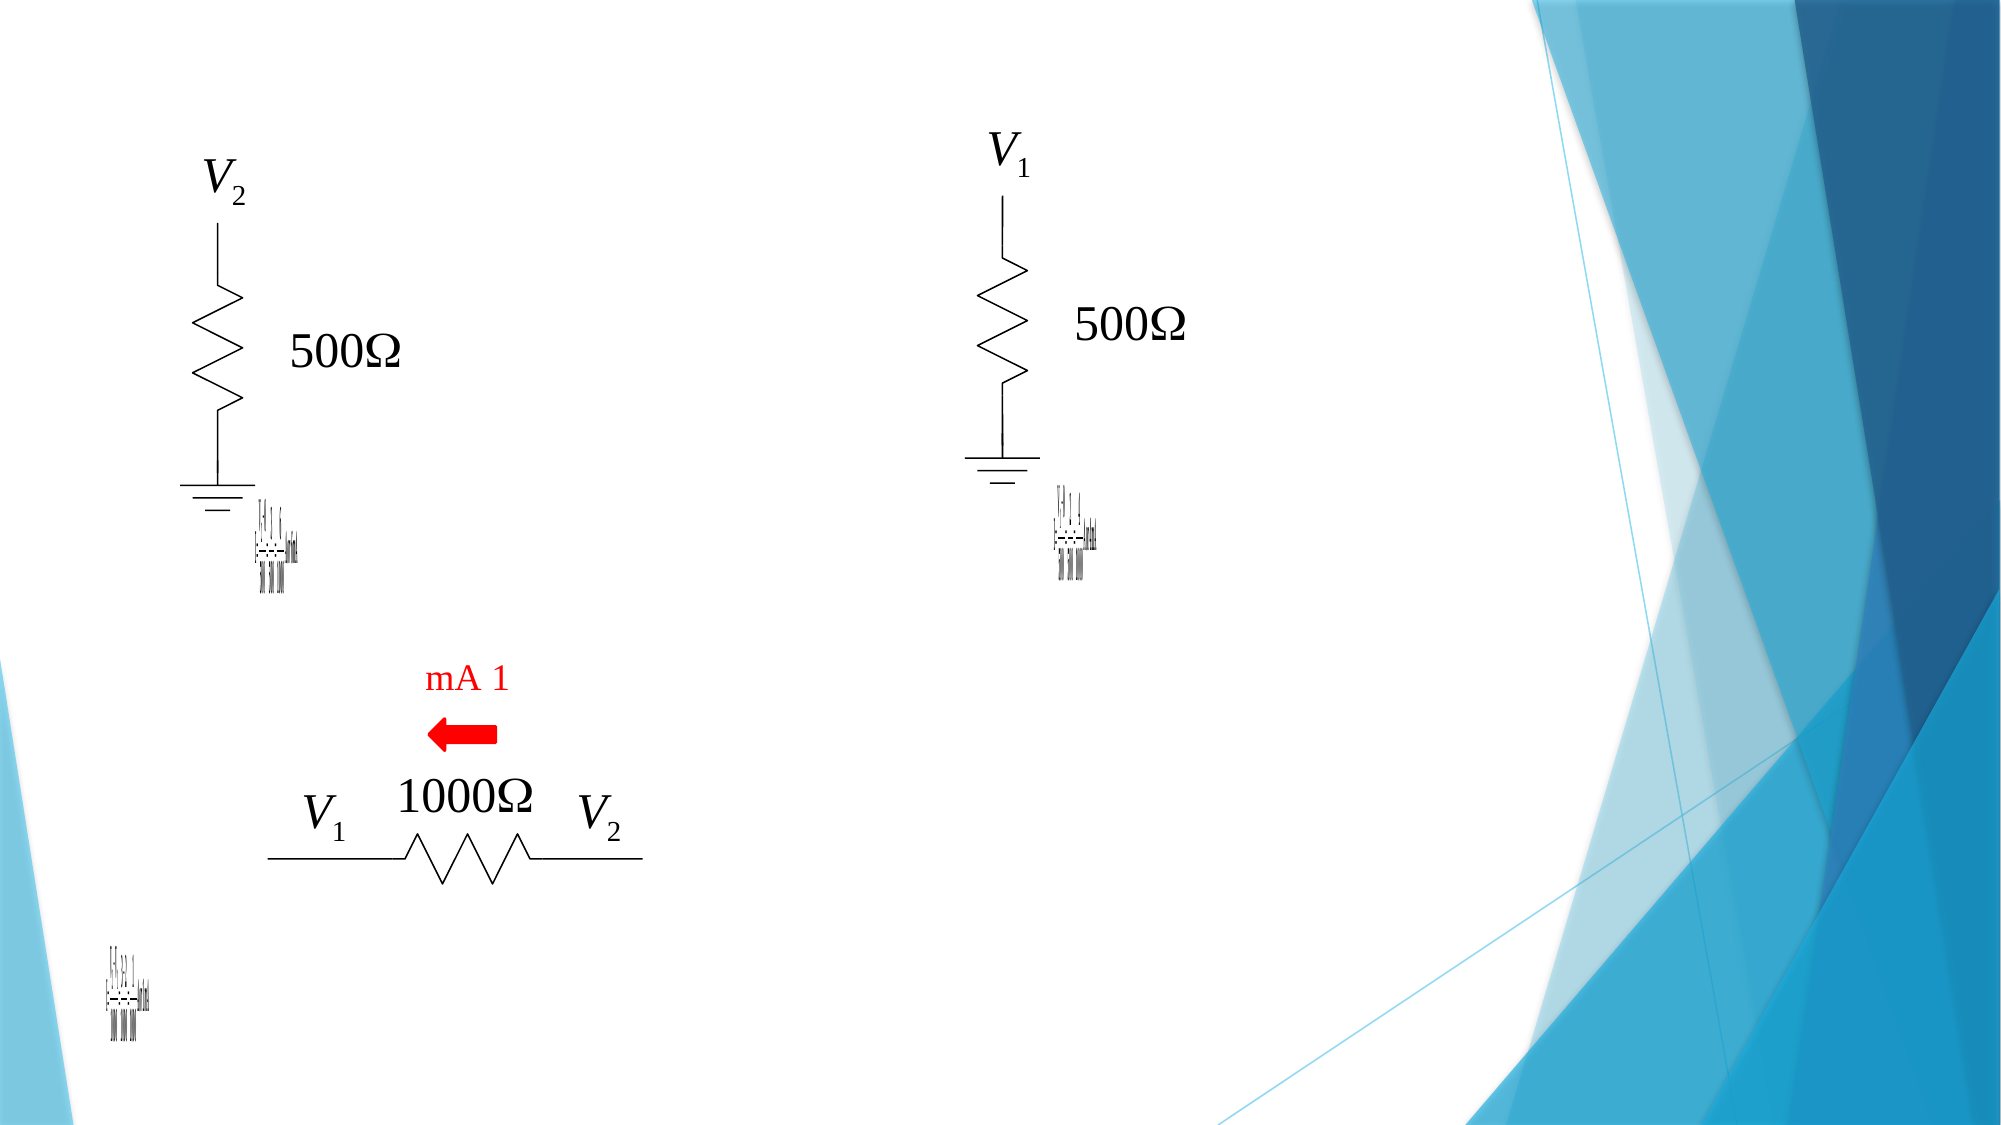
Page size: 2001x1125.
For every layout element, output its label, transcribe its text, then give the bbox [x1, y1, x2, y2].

text_box V1 [280, 771, 368, 855]
text_box 500W [1052, 283, 1203, 358]
text_box V2 [555, 771, 643, 855]
text_box [977, 246, 1028, 395]
text_box V1 [964, 108, 1053, 192]
text_box 1000W [371, 754, 560, 830]
text_box [192, 273, 243, 422]
text_box [393, 833, 542, 884]
text_box 1 mA [410, 645, 525, 706]
text_box V2 [180, 135, 268, 219]
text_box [179, 459, 256, 511]
text_box [427, 717, 498, 752]
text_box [964, 432, 1041, 484]
text_box 500W [267, 310, 418, 386]
